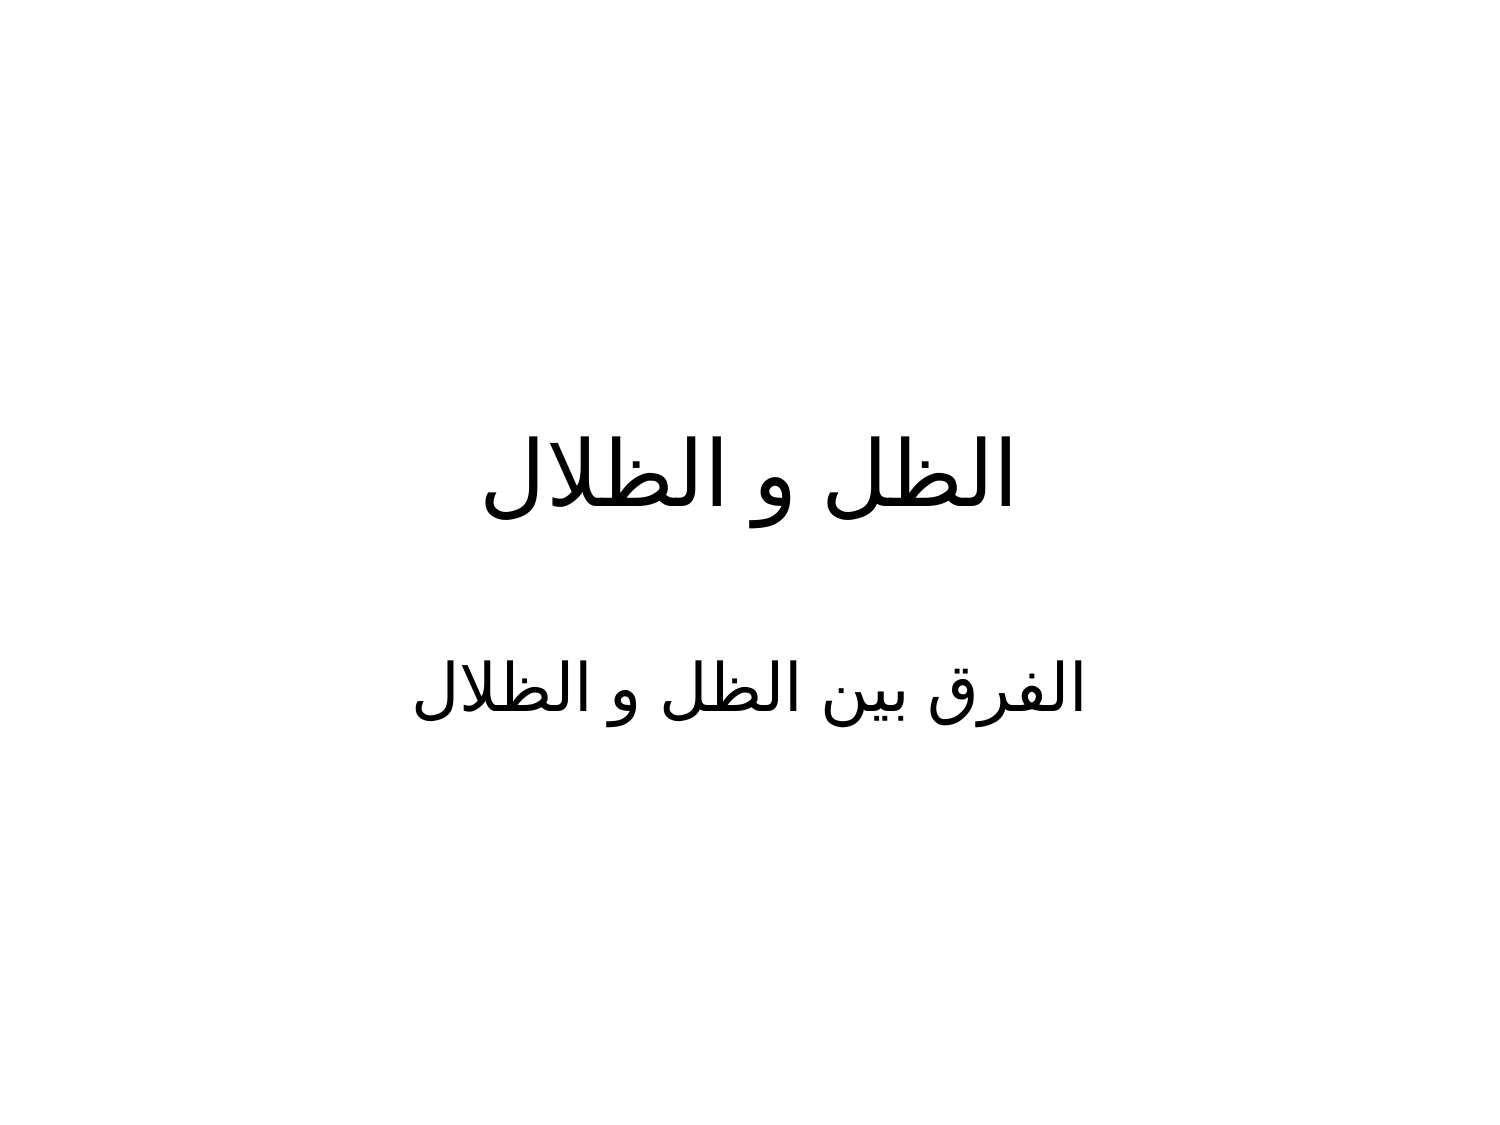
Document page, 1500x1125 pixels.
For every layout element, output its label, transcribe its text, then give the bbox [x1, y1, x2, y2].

subtitle الفرق بين الظل و الظلال [225, 637, 1275, 925]
title الظل و الظلال [112, 349, 1388, 591]
